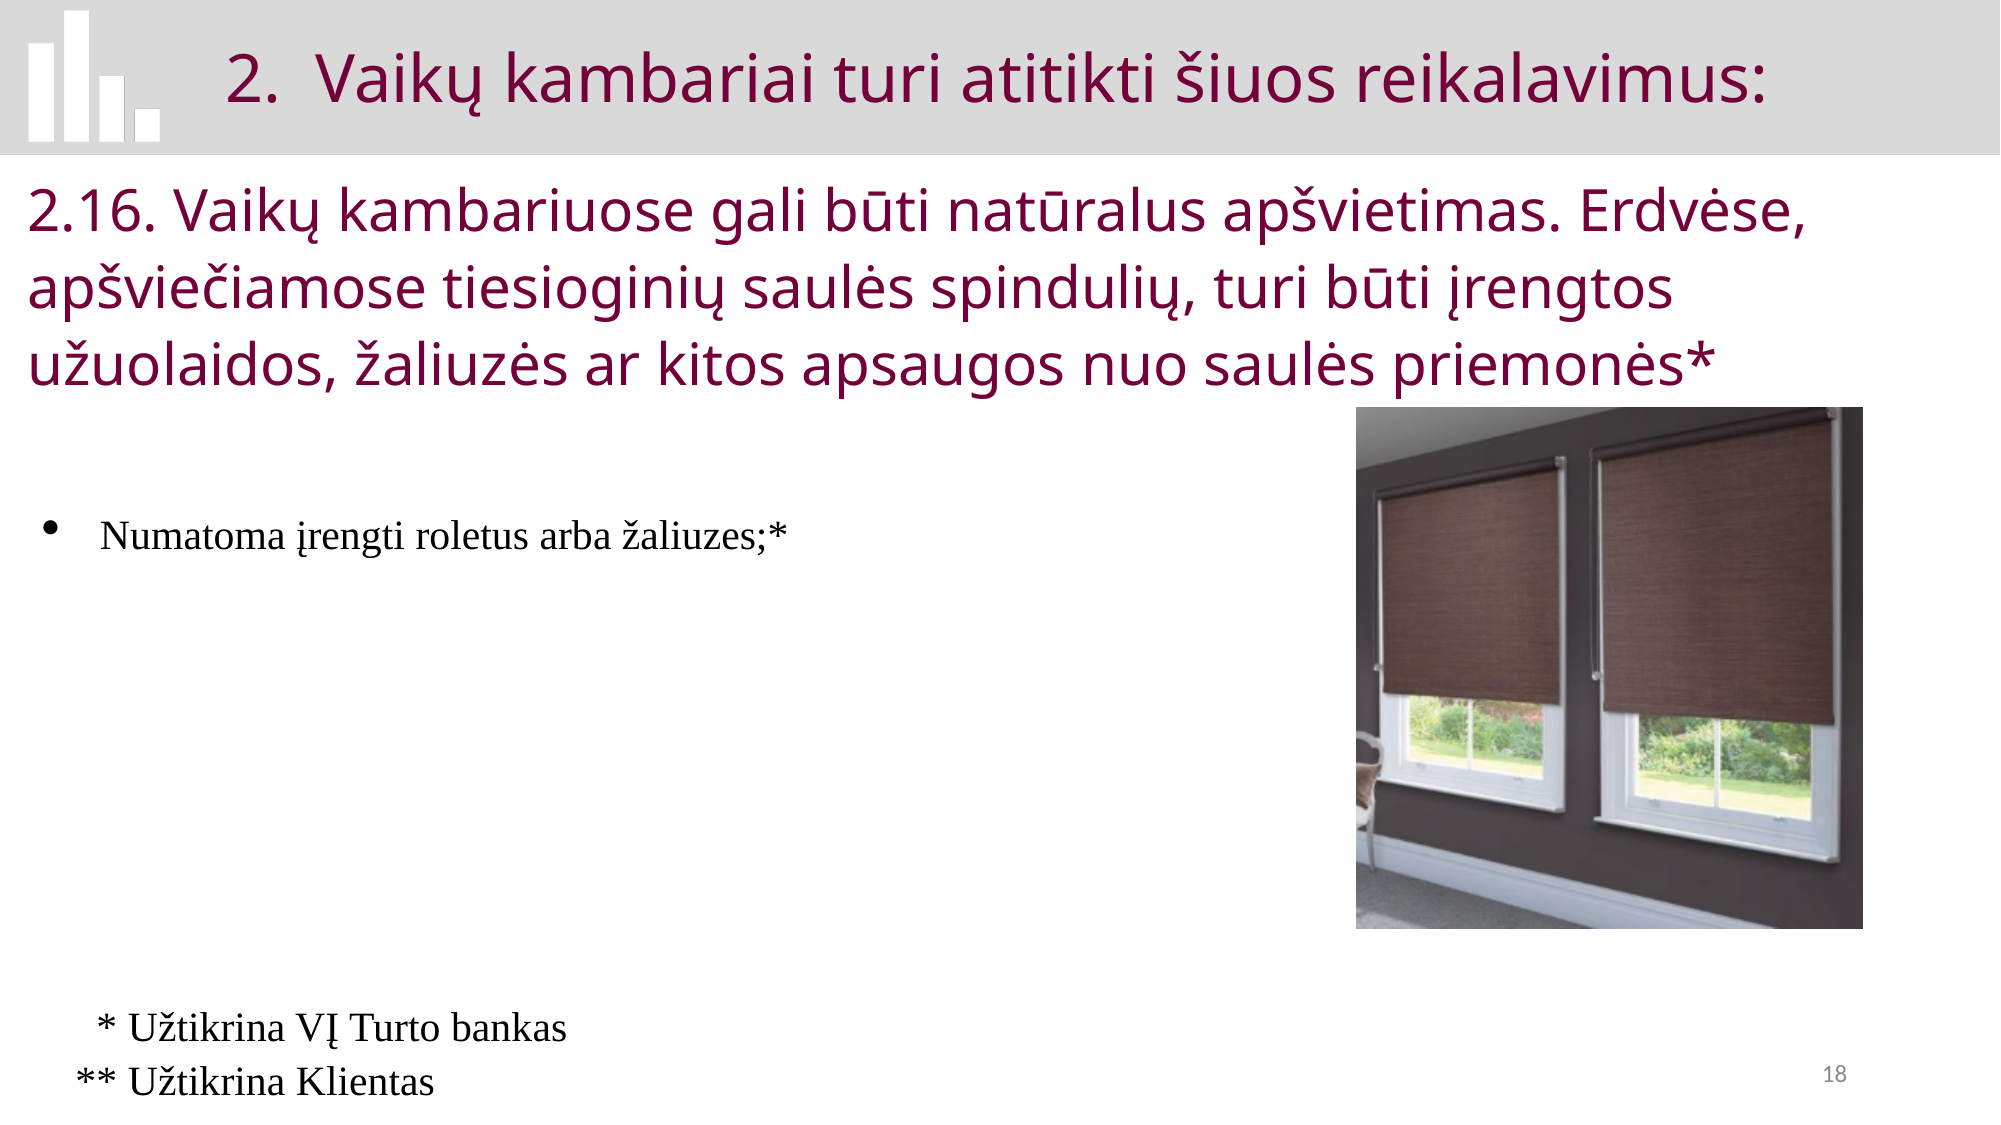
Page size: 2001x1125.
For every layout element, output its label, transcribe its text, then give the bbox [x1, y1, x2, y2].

text_box * Užtikrina VĮ Turto bankas ** Užtikrina Klientas [60, 989, 885, 1112]
text_box 2. Vaikų kambariai turi atitikti šiuos reikalavimus: [210, 11, 1881, 123]
picture [1356, 407, 1863, 929]
picture [28, 10, 160, 142]
text_box 2.16. Vaikų kambariuose gali būti natūralus apšvietimas. Erdvėse, apšviečiamose tiesioginių saulės spindulių, turi būti įrengtos užuolaidos, žaliuzės ar kitos apsaugos nuo saulės priemonės* [12, 156, 1988, 405]
text_box [0, 0, 2000, 155]
text_box Numatoma įrengti roletus arba žaliuzes;* [28, 496, 1114, 566]
slide_number 18 [1412, 1042, 1863, 1103]
